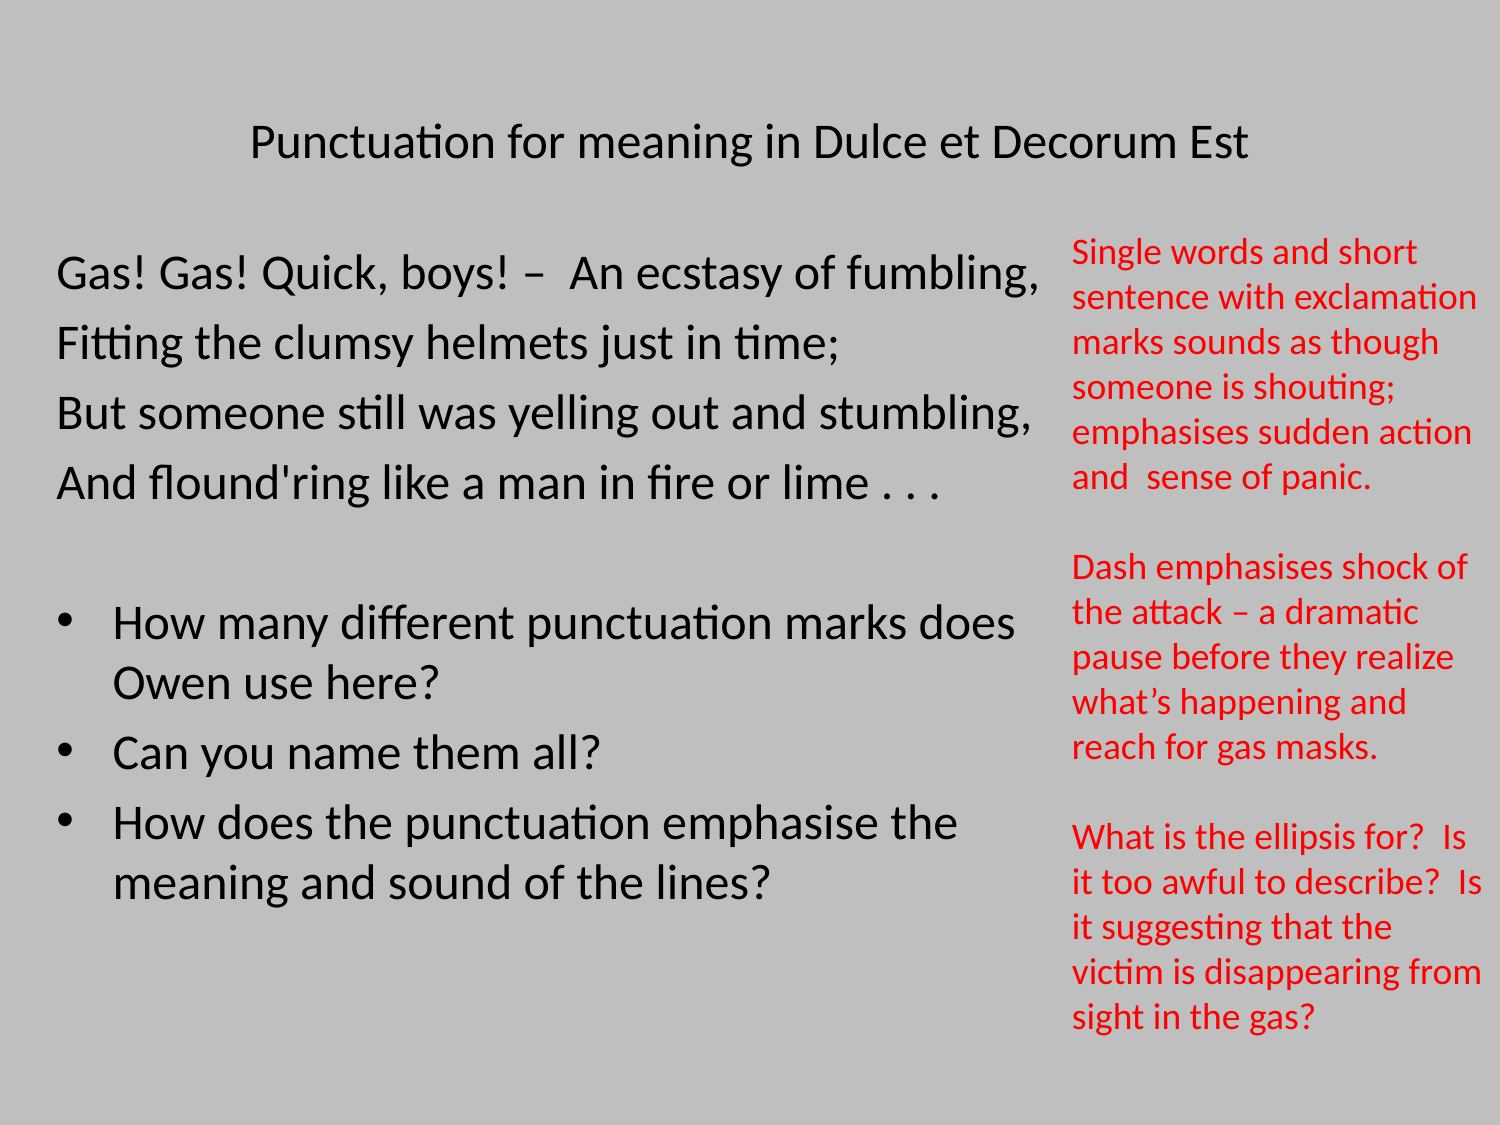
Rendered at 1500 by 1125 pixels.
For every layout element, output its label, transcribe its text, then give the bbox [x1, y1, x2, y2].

title Punctuation for meaning in Dulce et Decorum Est [75, 45, 1425, 231]
list Gas! Gas! Quick, boys! – An ecstasy of fumbling, Fitting the clumsy helmets just in time; But someone still was yelling out and stumbling, And flound'ring like a man in fire or lime . . . How many different punctuation marks does Owen use here? Can you name them all? How does the punctuation emphasise the meaning and sound of the lines? [41, 231, 1057, 975]
text_box Single words and short sentence with exclamation marks sounds as though someone is shouting; emphasises sudden action and sense of panic. Dash emphasises shock of the attack – a dramatic pause before they realize what’s happening and reach for gas masks. What is the ellipsis for? Is it too awful to describe? Is it suggesting that the victim is disappearing from sight in the gas? [1057, 219, 1500, 1125]
